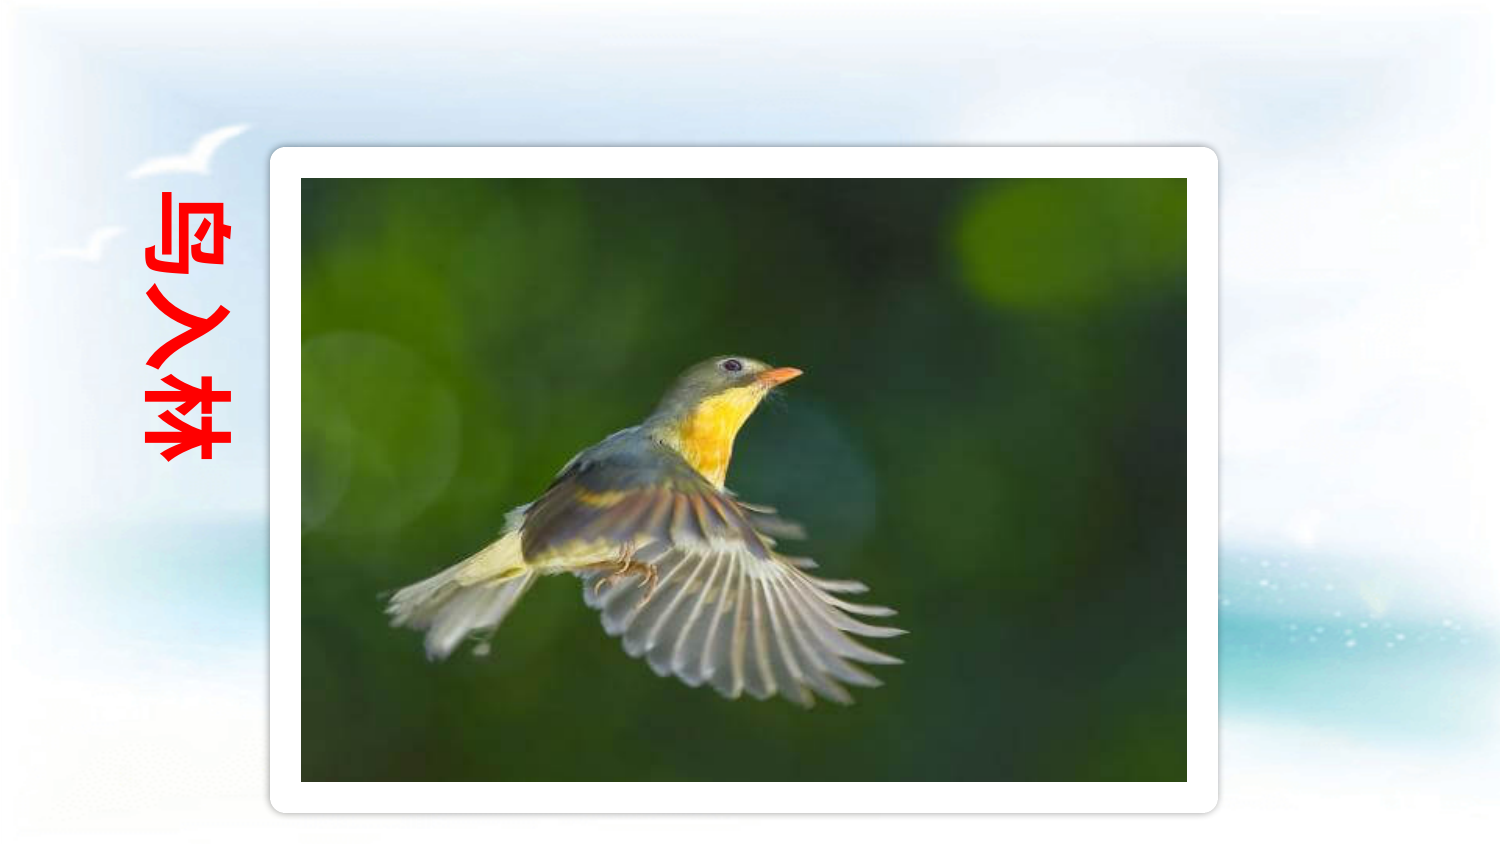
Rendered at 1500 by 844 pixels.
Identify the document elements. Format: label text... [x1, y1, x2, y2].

picture [0, 0, 1500, 844]
text_box 鸟入林 [110, 173, 253, 537]
